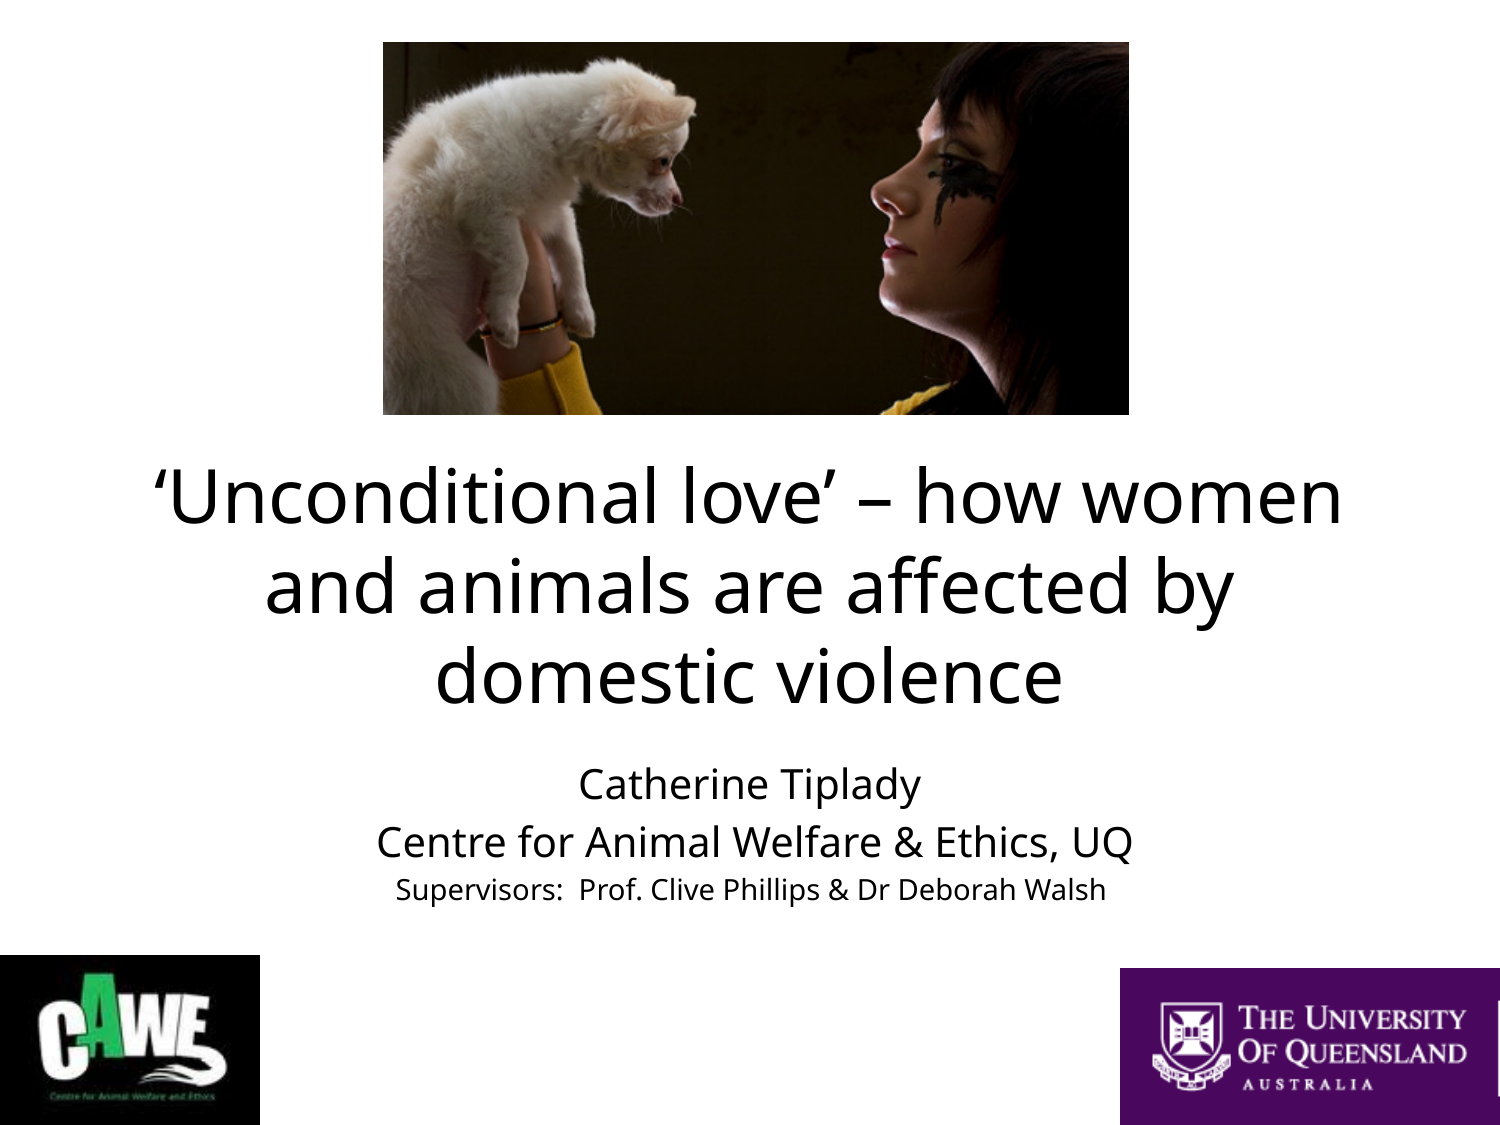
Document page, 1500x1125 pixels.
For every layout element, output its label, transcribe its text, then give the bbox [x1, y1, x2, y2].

picture [1120, 968, 1500, 1125]
subtitle Catherine Tiplady Centre for Animal Welfare & Ethics, UQ Supervisors: Prof. Clive Phillips & Dr Deborah Walsh [230, 633, 1281, 921]
title ‘Unconditional love’ – how women and animals are affected by domestic violence [112, 397, 1388, 591]
picture [383, 42, 1129, 416]
picture [0, 955, 261, 1125]
